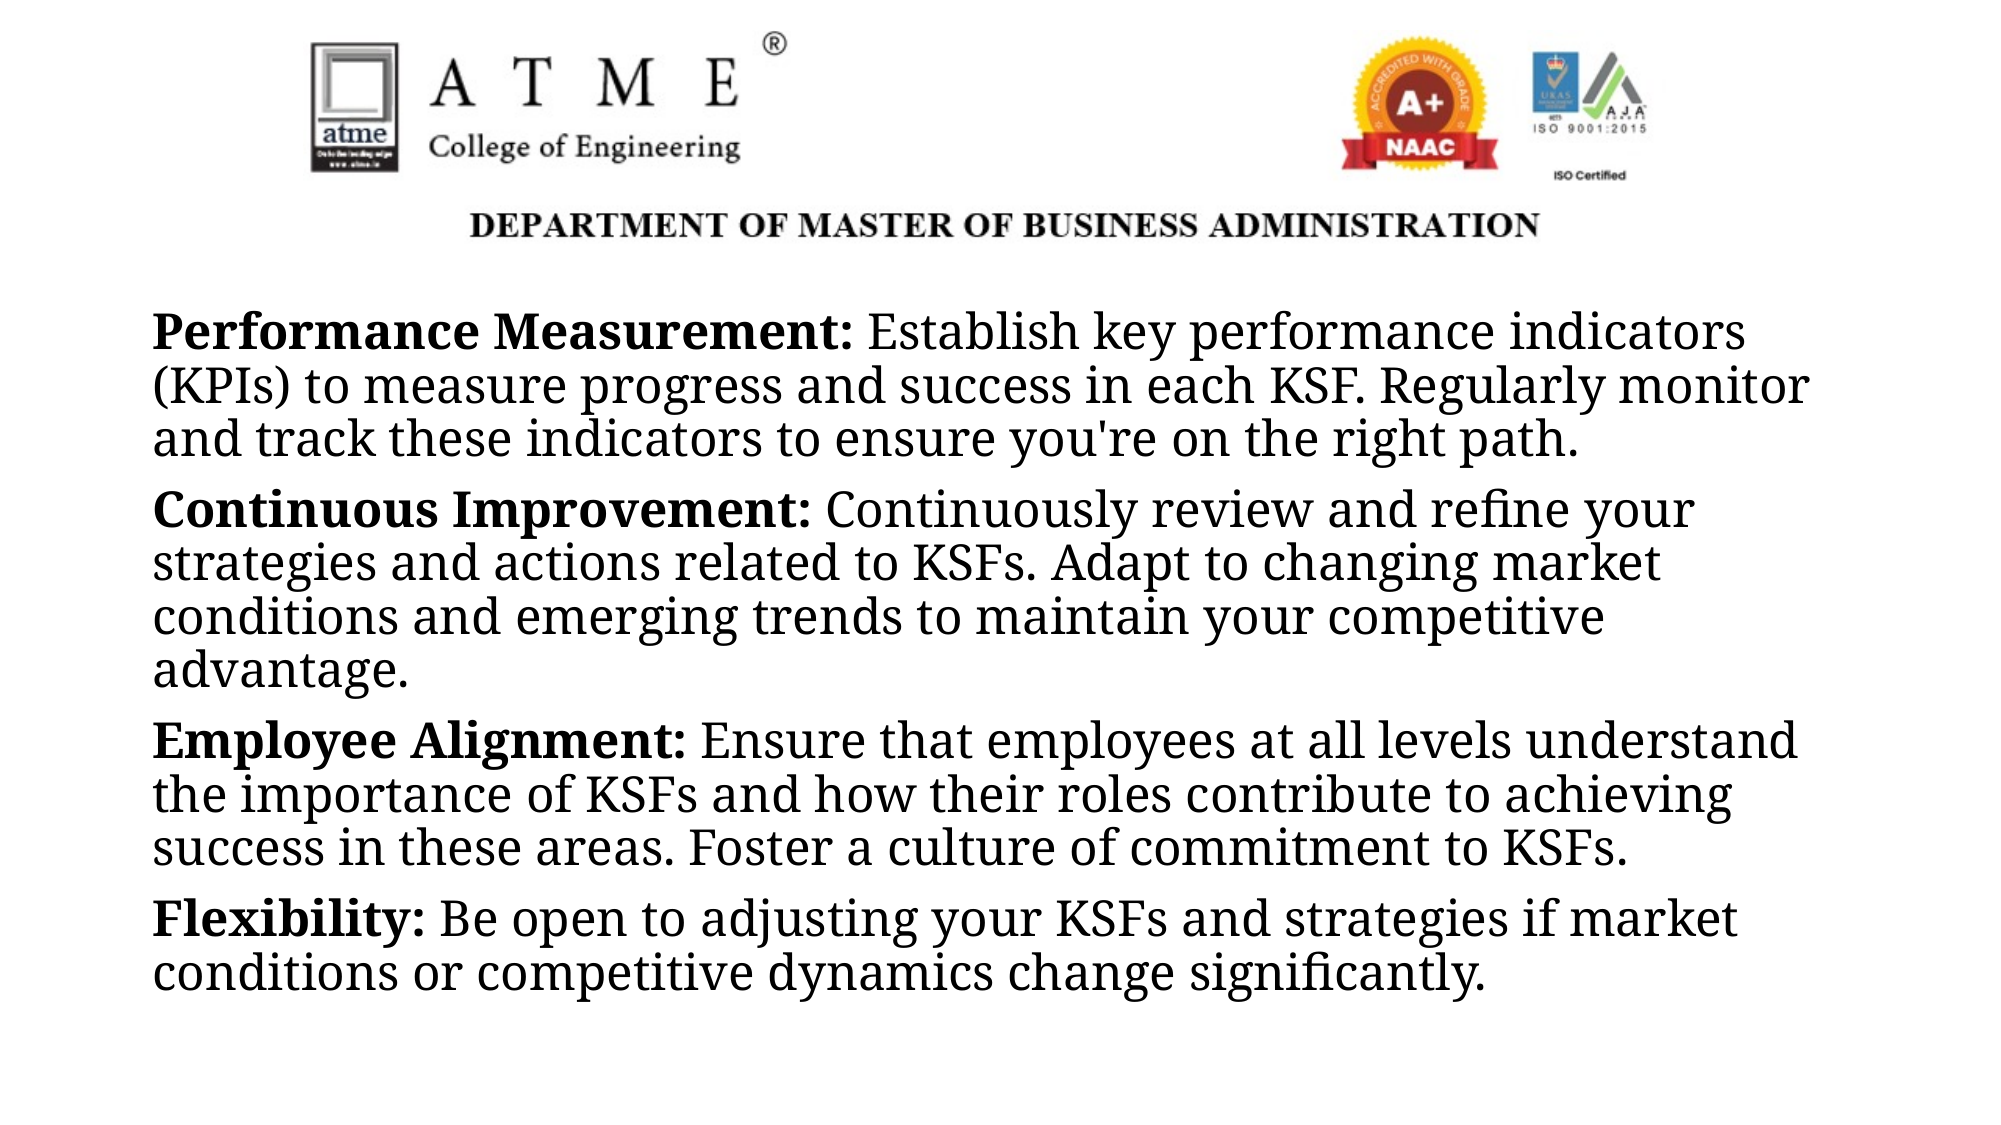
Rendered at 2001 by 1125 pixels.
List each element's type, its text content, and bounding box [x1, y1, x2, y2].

picture [303, 30, 1697, 245]
list Performance Measurement: Establish key performance indicators (KPIs) to measure progress and success in each KSF. Regularly monitor and track these indicators to ensure you're on the right path. Continuous Improvement: Continuously review and refine your strategies and actions related to KSFs. Adapt to changing market conditions and emerging trends to maintain your competitive advantage. Employee Alignment: Ensure that employees at all levels understand the importance of KSFs and how their roles contribute to achieving success in these areas. Foster a culture of commitment to KSFs. Flexibility: Be open to adjusting your KSFs and strategies if market conditions or competitive dynamics change significantly. [137, 299, 1863, 1014]
